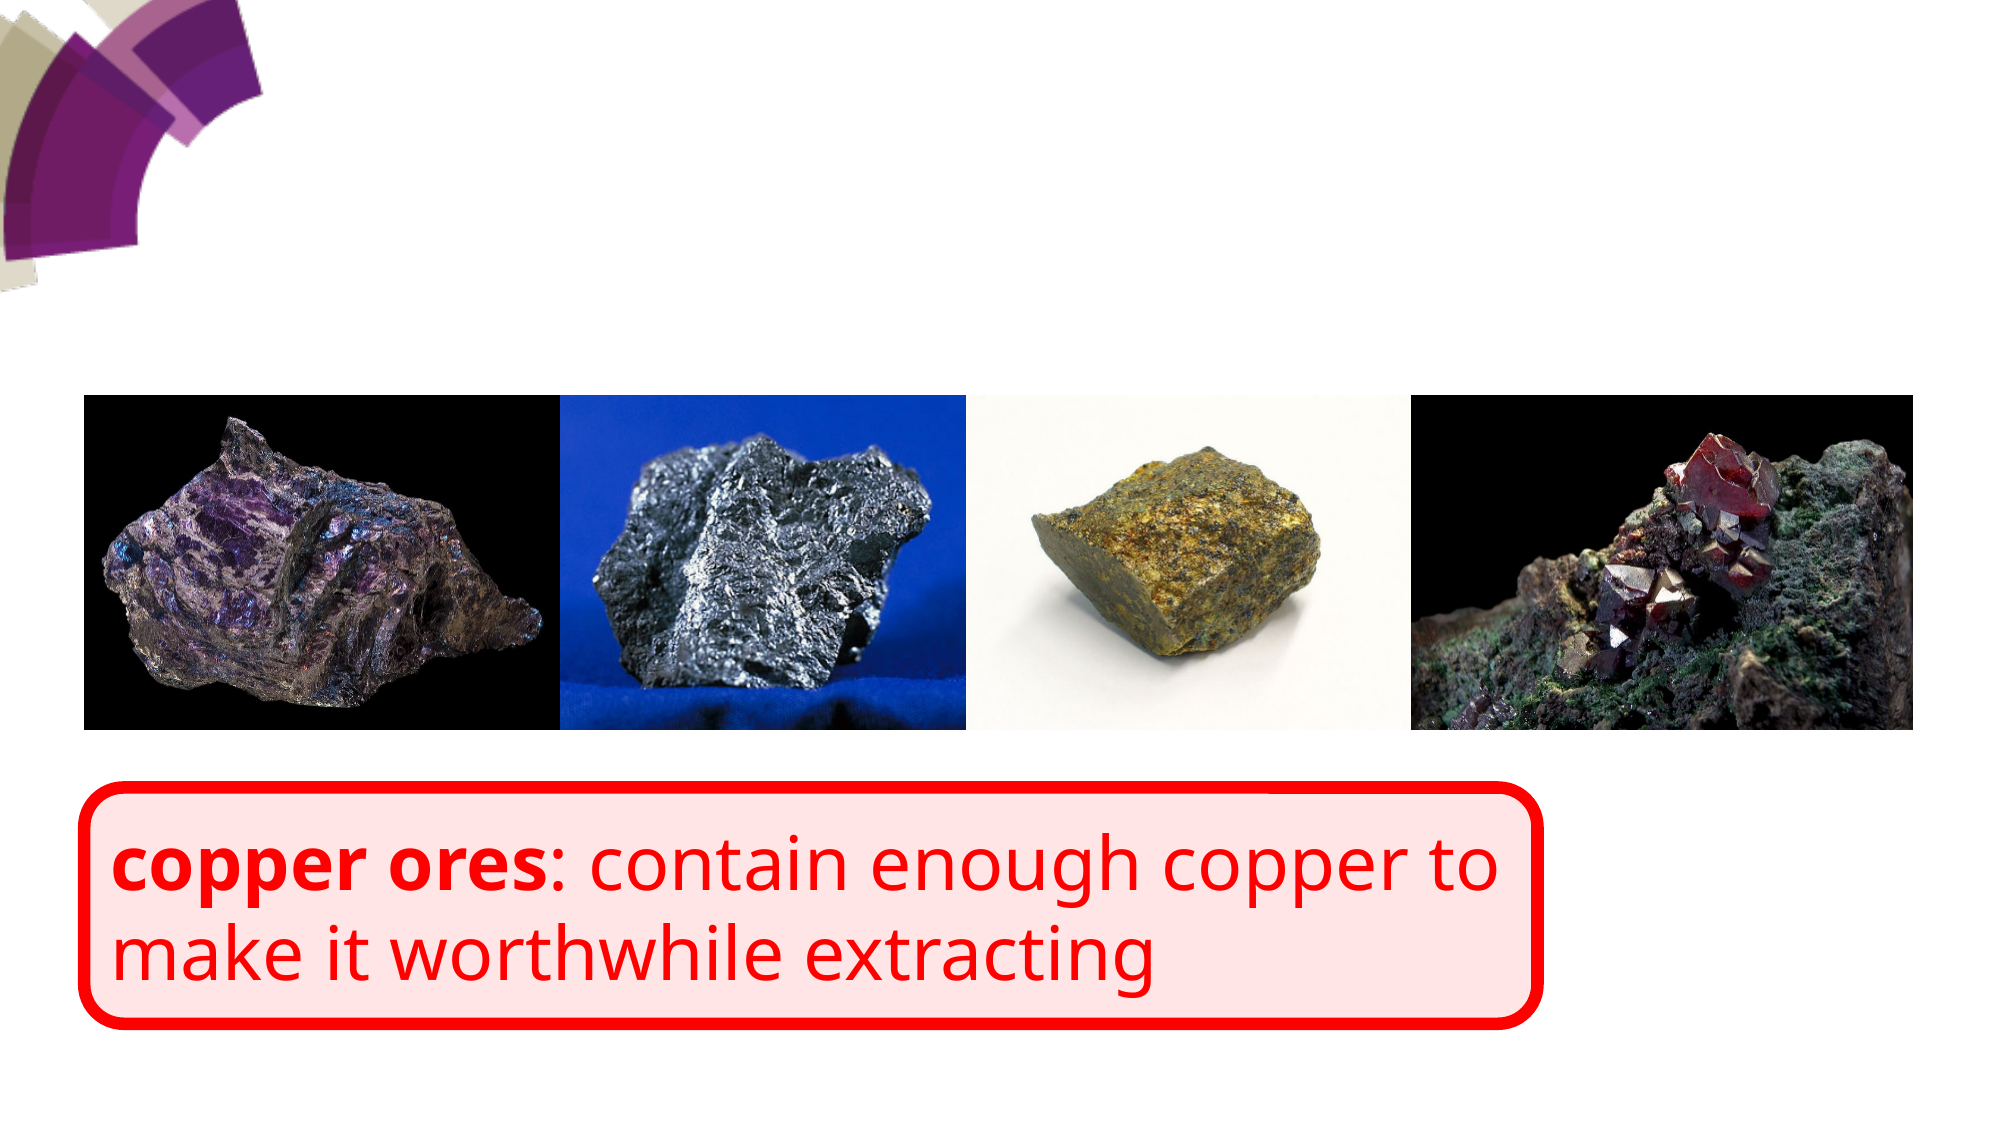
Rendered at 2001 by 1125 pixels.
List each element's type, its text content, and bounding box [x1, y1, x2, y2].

text_box copper ores: contain enough copper to make it worthwhile extracting [83, 786, 1539, 1025]
picture [84, 395, 1913, 730]
picture [0, 0, 278, 302]
